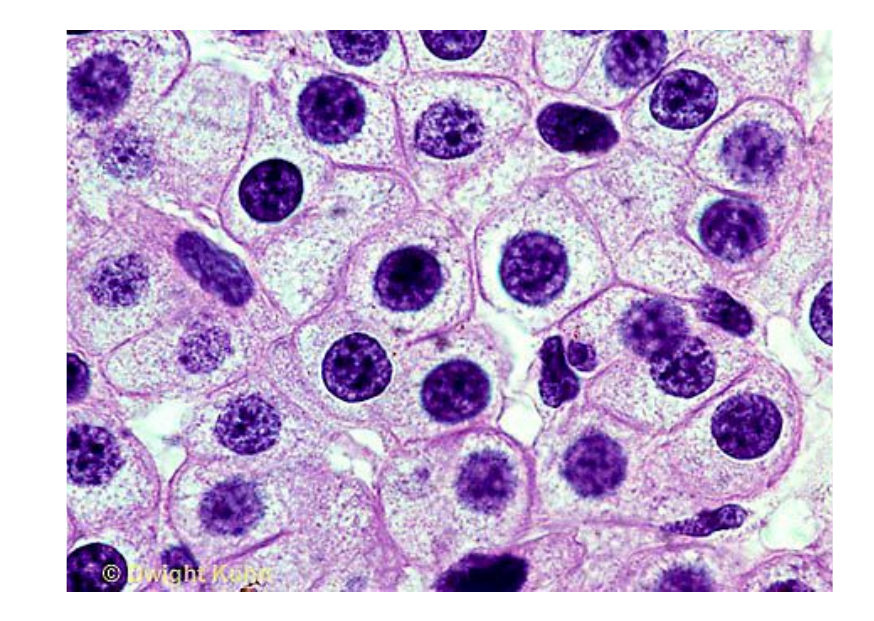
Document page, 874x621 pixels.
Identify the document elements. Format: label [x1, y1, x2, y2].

picture [66, 30, 833, 592]
